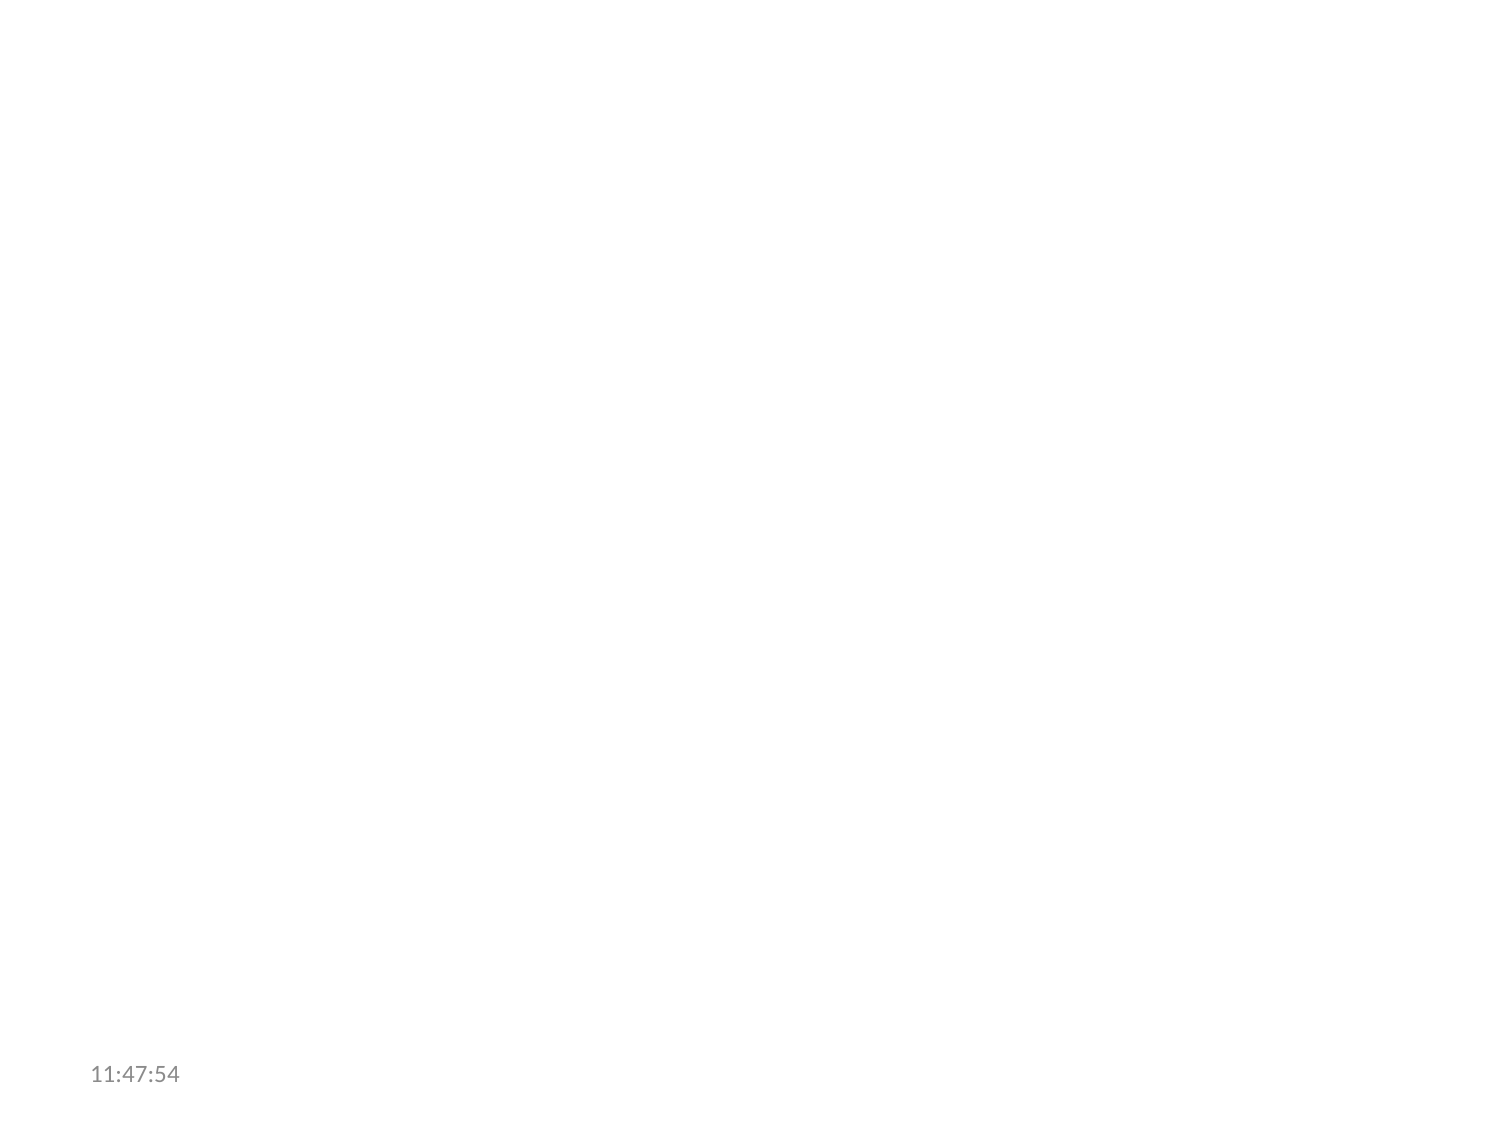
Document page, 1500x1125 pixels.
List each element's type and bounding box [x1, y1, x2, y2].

slide_number [75, 1042, 425, 1103]
